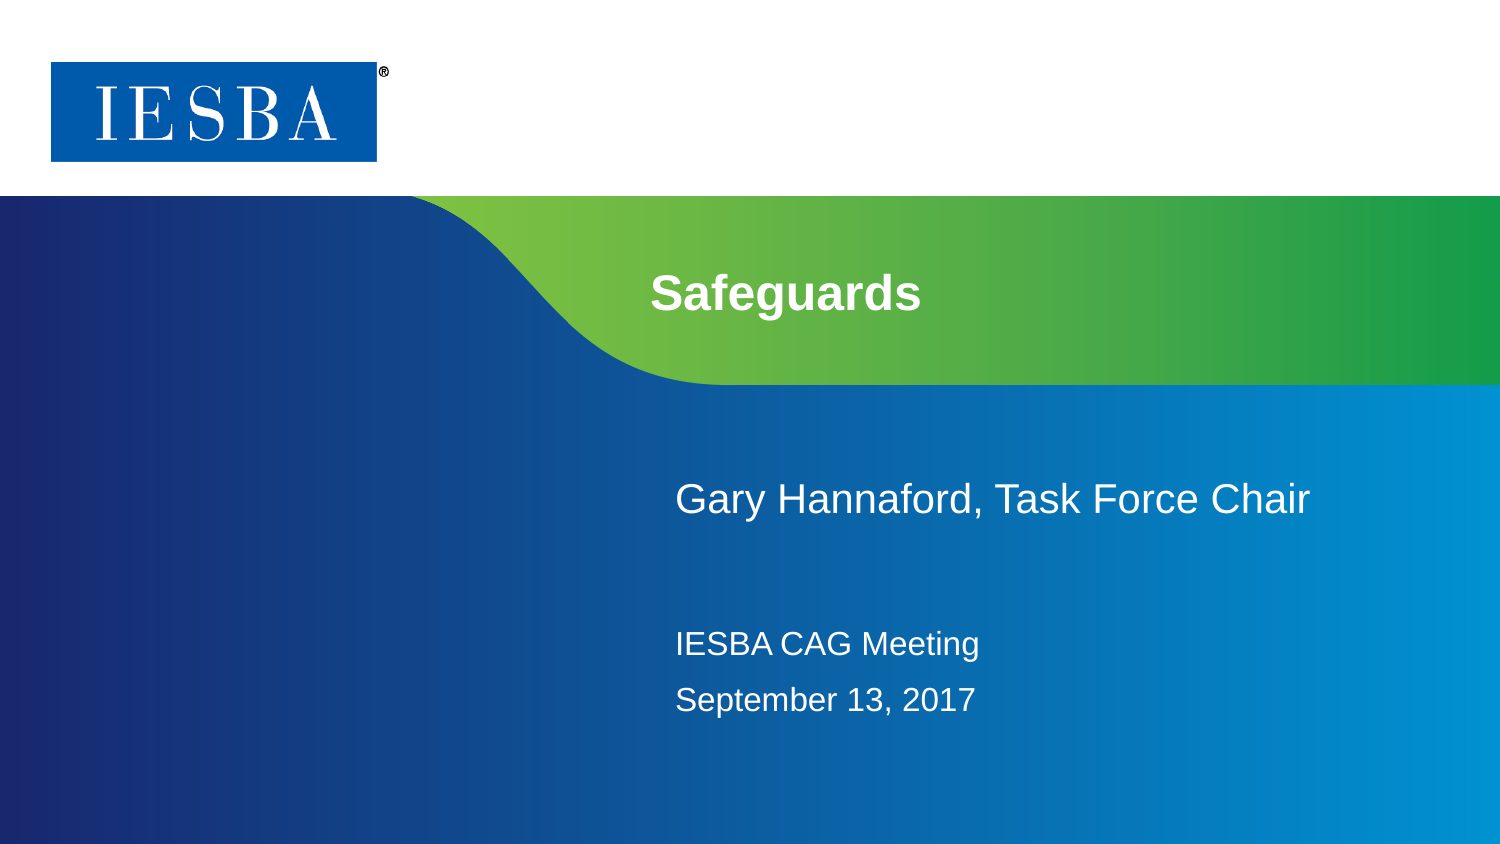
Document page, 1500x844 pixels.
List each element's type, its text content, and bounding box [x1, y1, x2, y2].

subtitle IESBA CAG Meeting September 13, 2017 [675, 621, 1475, 797]
picture [412, 196, 1500, 385]
title Safeguards [650, 229, 1488, 352]
text_box Gary Hannaford, Task Force Chair [675, 471, 1450, 602]
picture [51, 62, 389, 162]
